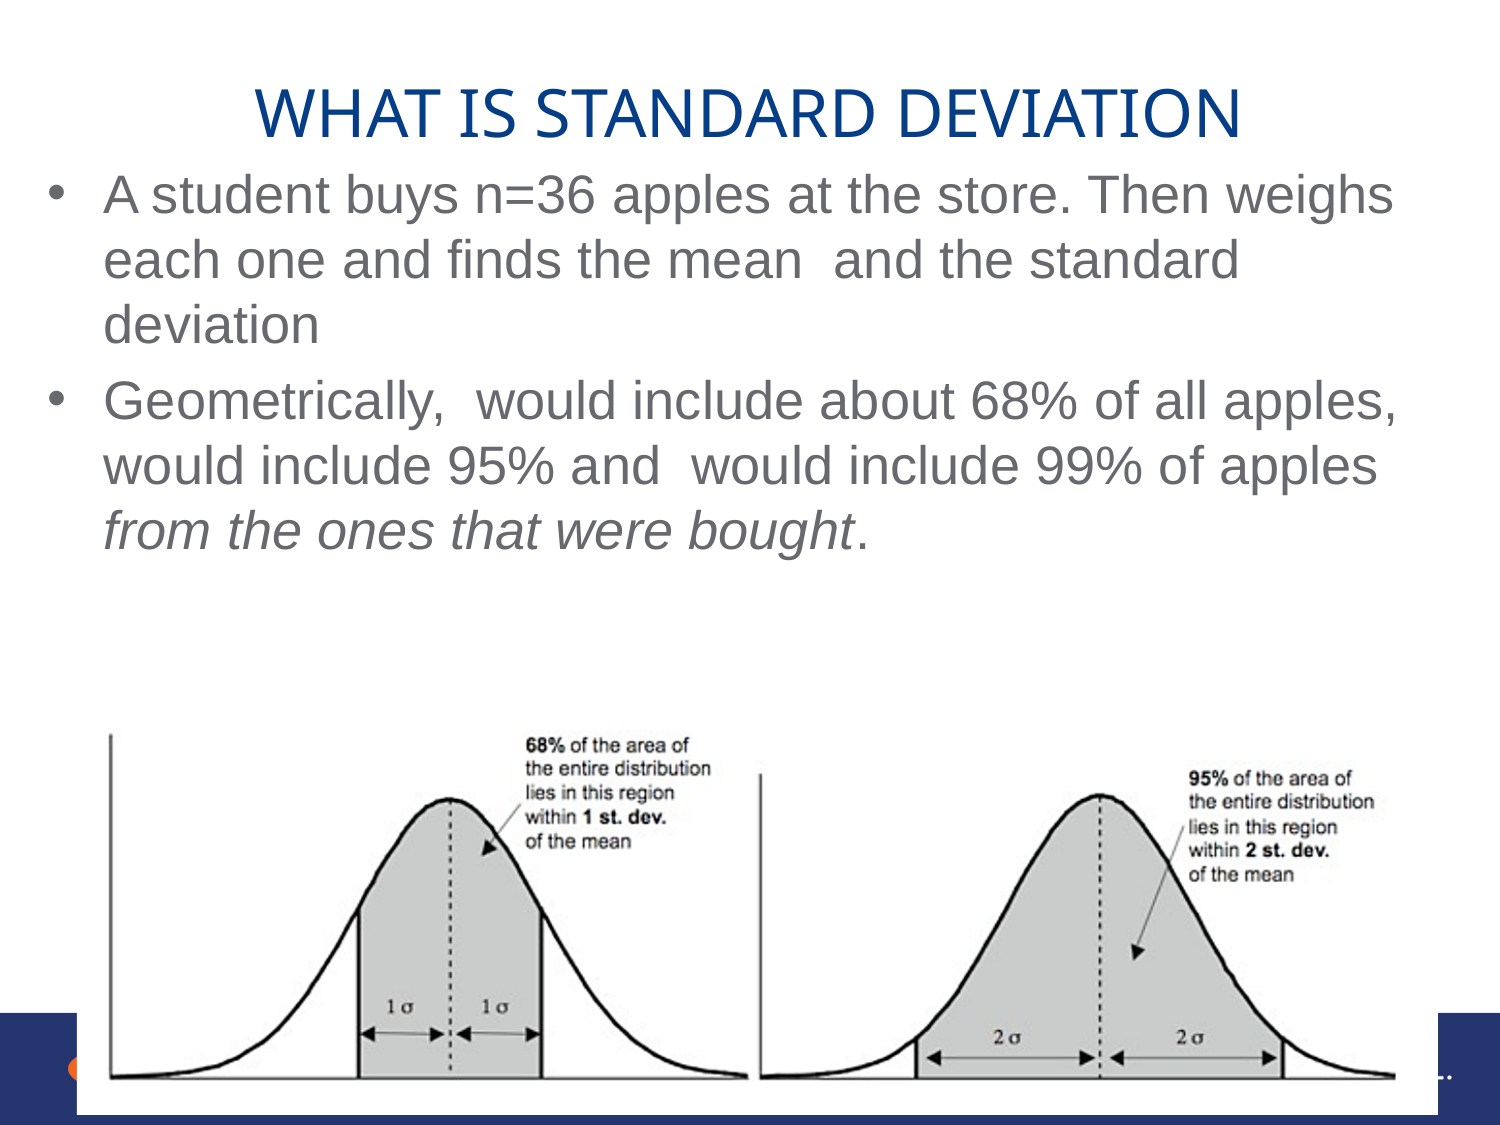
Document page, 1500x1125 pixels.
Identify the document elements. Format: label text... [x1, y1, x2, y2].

picture [0, 0, 1500, 1125]
title What is standard deviation [75, 38, 1425, 185]
